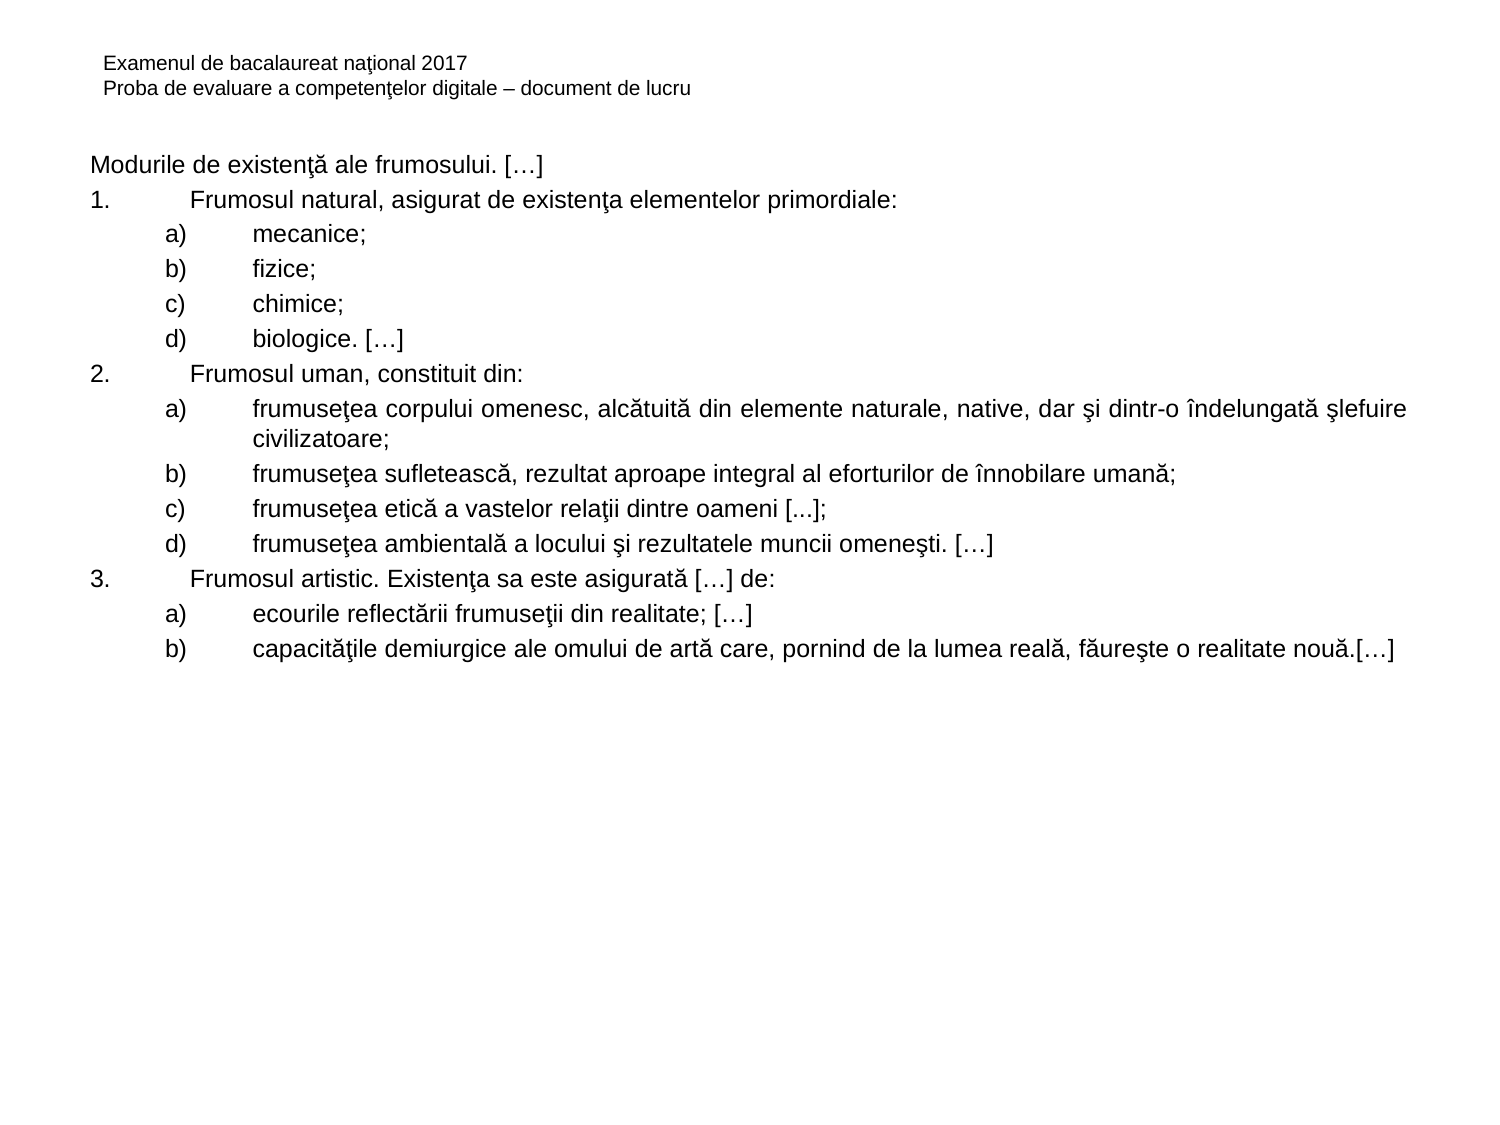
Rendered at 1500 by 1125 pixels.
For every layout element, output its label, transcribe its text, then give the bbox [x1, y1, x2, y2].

text_box Examenul de bacalaureat naţional 2017 Proba de evaluare a competenţelor digitale – document de lucru [88, 42, 1376, 108]
list Modurile de existenţă ale frumosului. […] Frumosul natural, asigurat de existenţa elementelor primordiale: mecanice; fizice; chimice; biologice. […] Frumosul uman, constituit din: frumuseţea corpului omenesc, alcătuită din elemente naturale, native, dar şi dintr-o îndelungată şlefuire civilizatoare; frumuseţea sufletească, rezultat aproape integral al eforturilor de înnobilare umană; frumuseţea etică a vastelor relaţii dintre oameni [...]; frumuseţea ambientală a locului şi rezultatele muncii omeneşti. […] Frumosul artistic. Existenţa sa este asigurată […] de: ecourile reflectării frumuseţii din realitate; […] capacităţile demiurgice ale omului de artă care, pornind de la lumea reală, făureşte o realitate nouă.[…] [74, 140, 1426, 1006]
